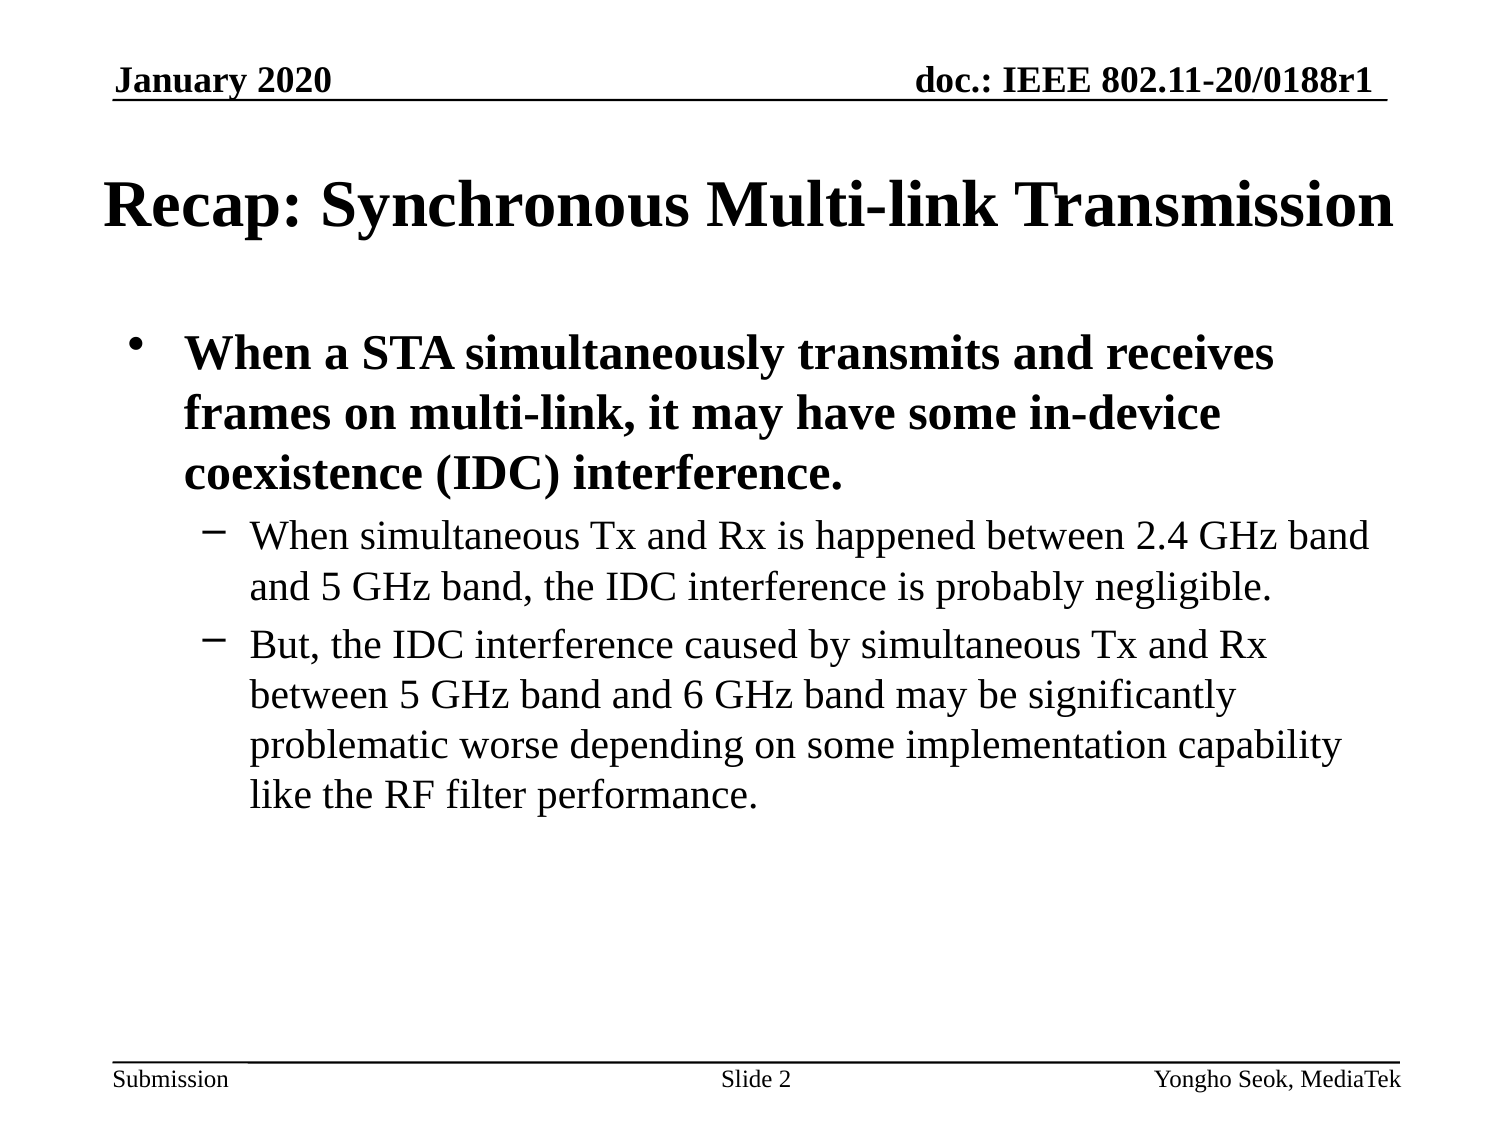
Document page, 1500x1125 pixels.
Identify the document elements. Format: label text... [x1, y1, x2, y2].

title Recap: Synchronous Multi-link Transmission [0, 112, 1500, 288]
slide_number Slide 2 [712, 1061, 800, 1093]
list When a STA simultaneously transmits and receives frames on multi-link, it may have some in-device coexistence (IDC) interference. When simultaneous Tx and Rx is happened between 2.4 GHz band and 5 GHz band, the IDC interference is probably negligible. But, the IDC interference caused by simultaneous Tx and Rx between 5 GHz band and 6 GHz band may be significantly problematic worse depending on some implementation capability like the RF filter performance. [112, 312, 1388, 988]
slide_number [114, 54, 335, 101]
footer Yongho Seok, MediaTek [1150, 1061, 1402, 1093]
